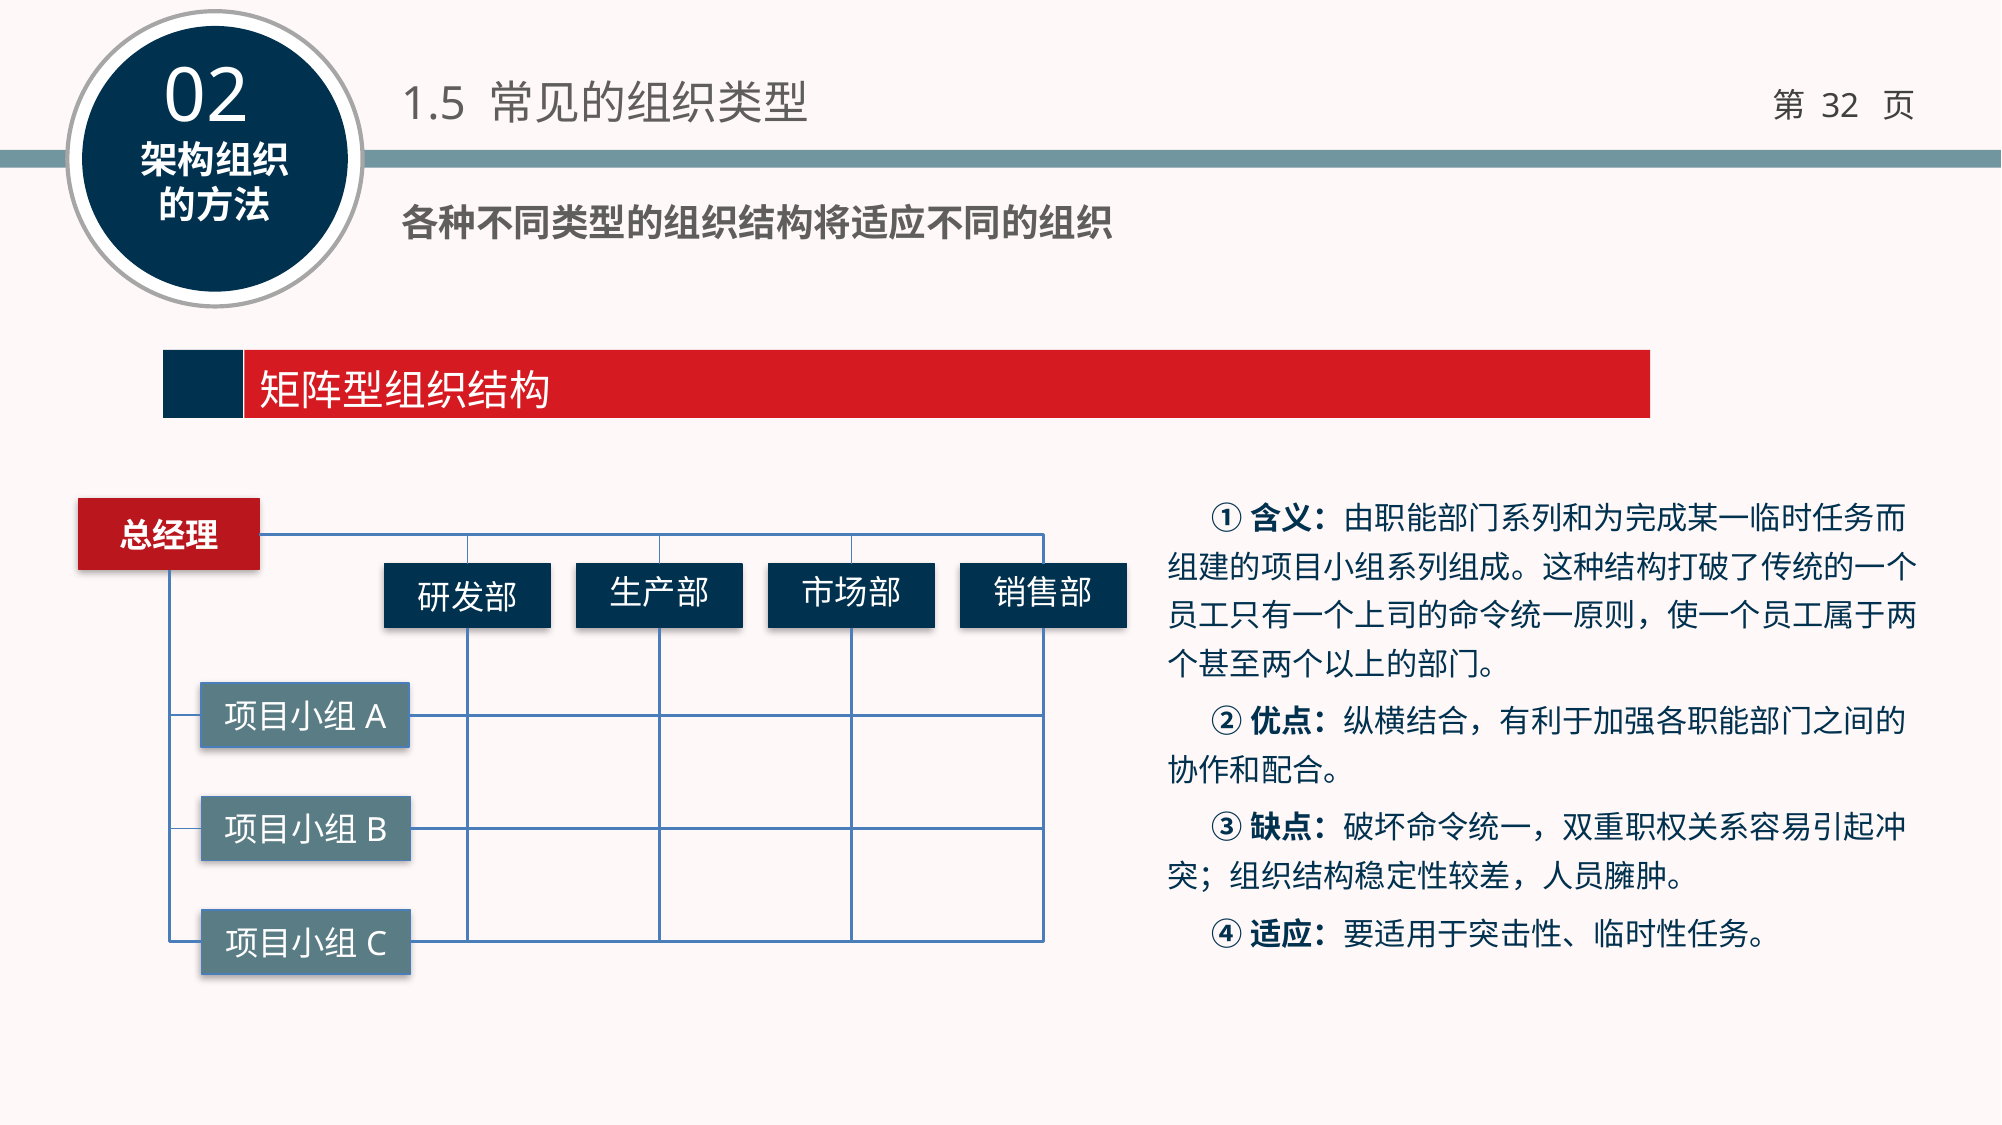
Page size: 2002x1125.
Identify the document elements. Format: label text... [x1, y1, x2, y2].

list 各种不同类型的组织结构将适应不同的组织 [386, 191, 1722, 252]
text_box 矩阵型组织结构 [244, 349, 1651, 418]
text_box [163, 349, 243, 418]
list 1.5 常见的组织类型 [386, 66, 1722, 138]
text_box ①含义：由职能部门系列和为完成某一临时任务而组建的项目小组系列组成。这种结构打破了传统的一个员工只有一个上司的命令统一原则，使一个员工属于两个甚至两个以上的部门。 ②优点：纵横结合，有利于加强各职能部门之间的协作和配合。 ③缺点：破坏命令统一，双重职权关系容易引起冲突；组织结构稳定性较差，人员臃肿。 ④适应：要适用于突击性、临时性任务。 [1152, 479, 1935, 959]
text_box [78, 498, 1127, 975]
